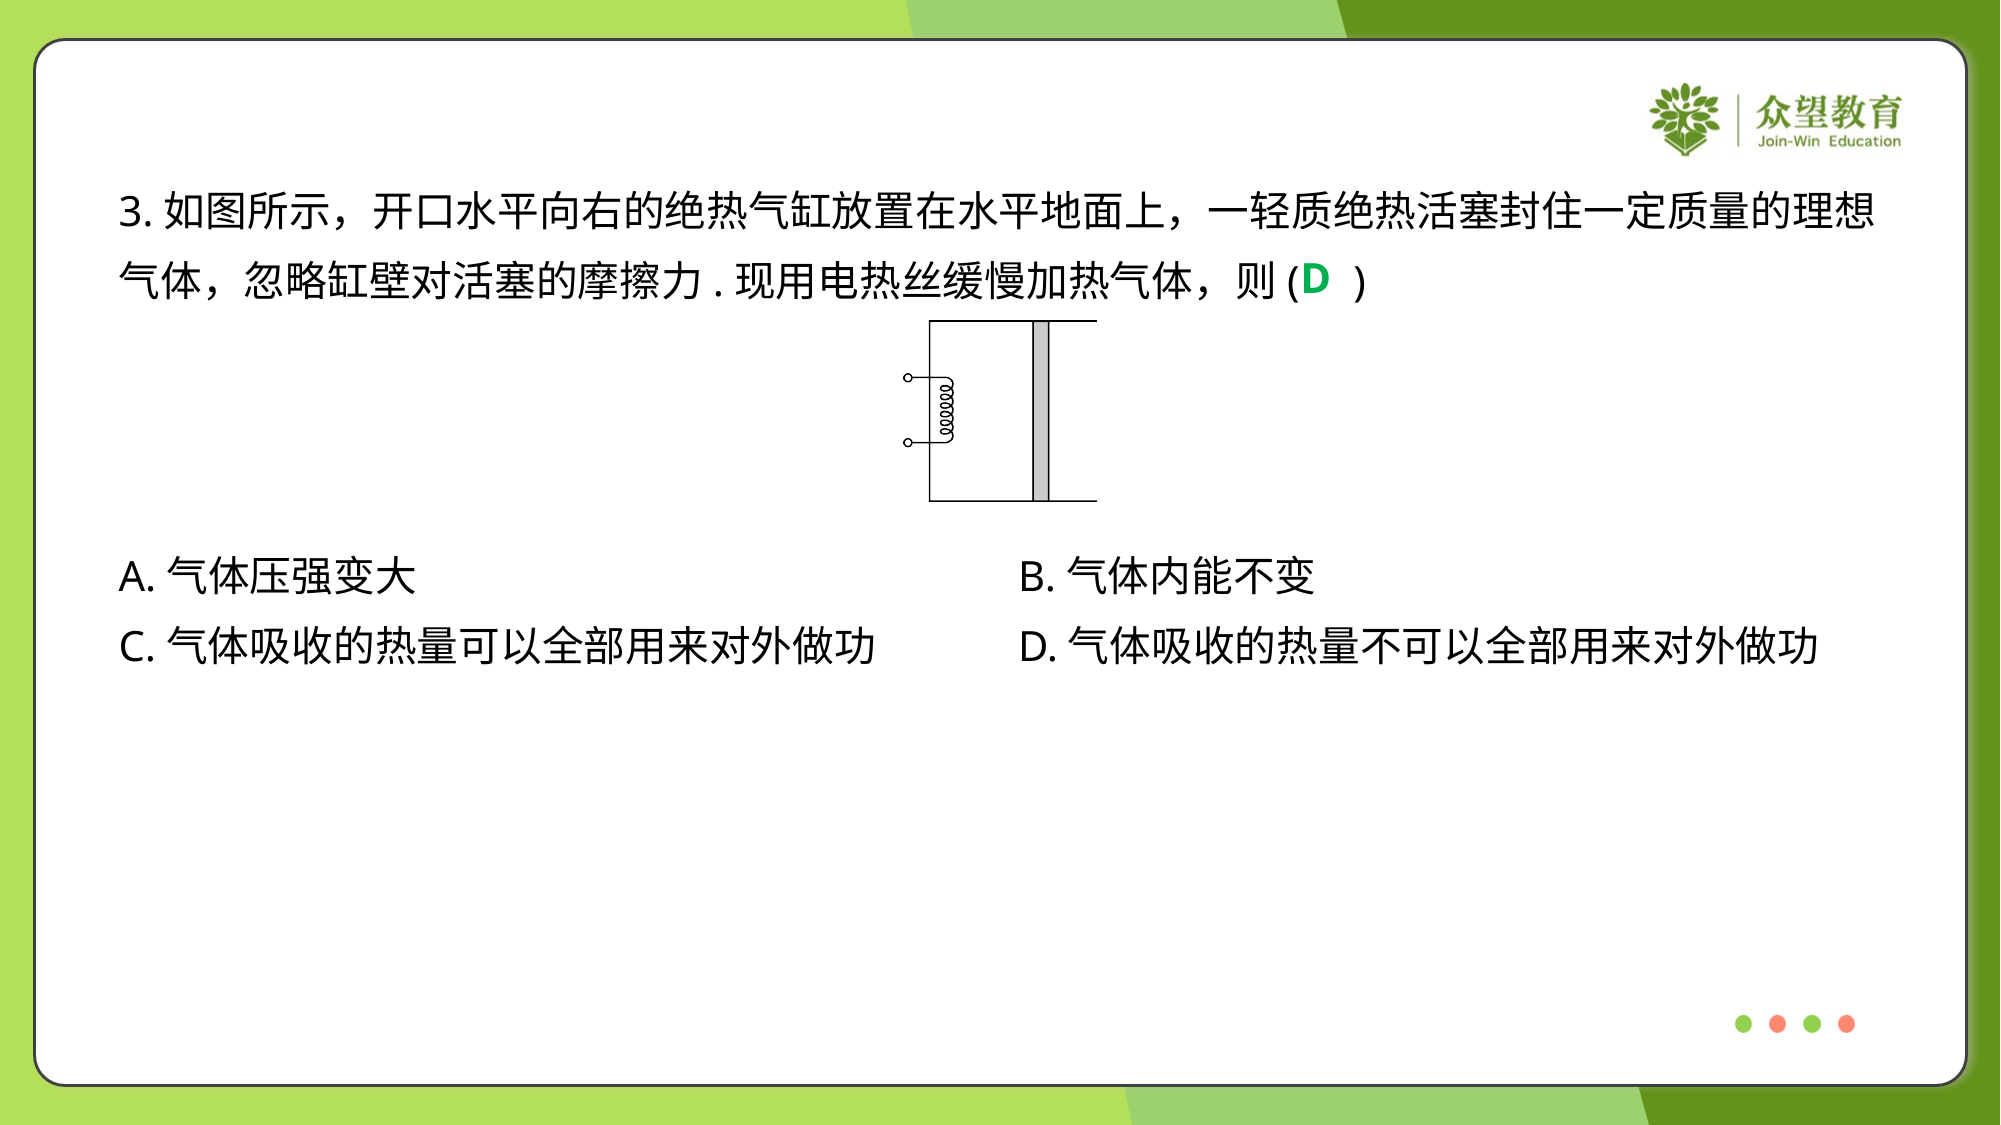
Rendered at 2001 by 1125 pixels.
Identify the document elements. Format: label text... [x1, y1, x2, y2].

text_box D [1284, 231, 1348, 296]
text_box 3.如图所示，开口水平向右的绝热气缸放置在水平地面上，一轻质绝热活塞封住一定质量的理想 气体，忽略缸壁对活塞的摩擦力.现用电热丝缓慢加热气体，则( ) [118, 159, 1883, 298]
picture [0, 0, 2000, 1125]
text_box A.气体压强变大 B.气体内能不变 C.气体吸收的热量可以全部用来对外做功 D.气体吸收的热量不可以全部用来对外做功 [118, 524, 1883, 663]
